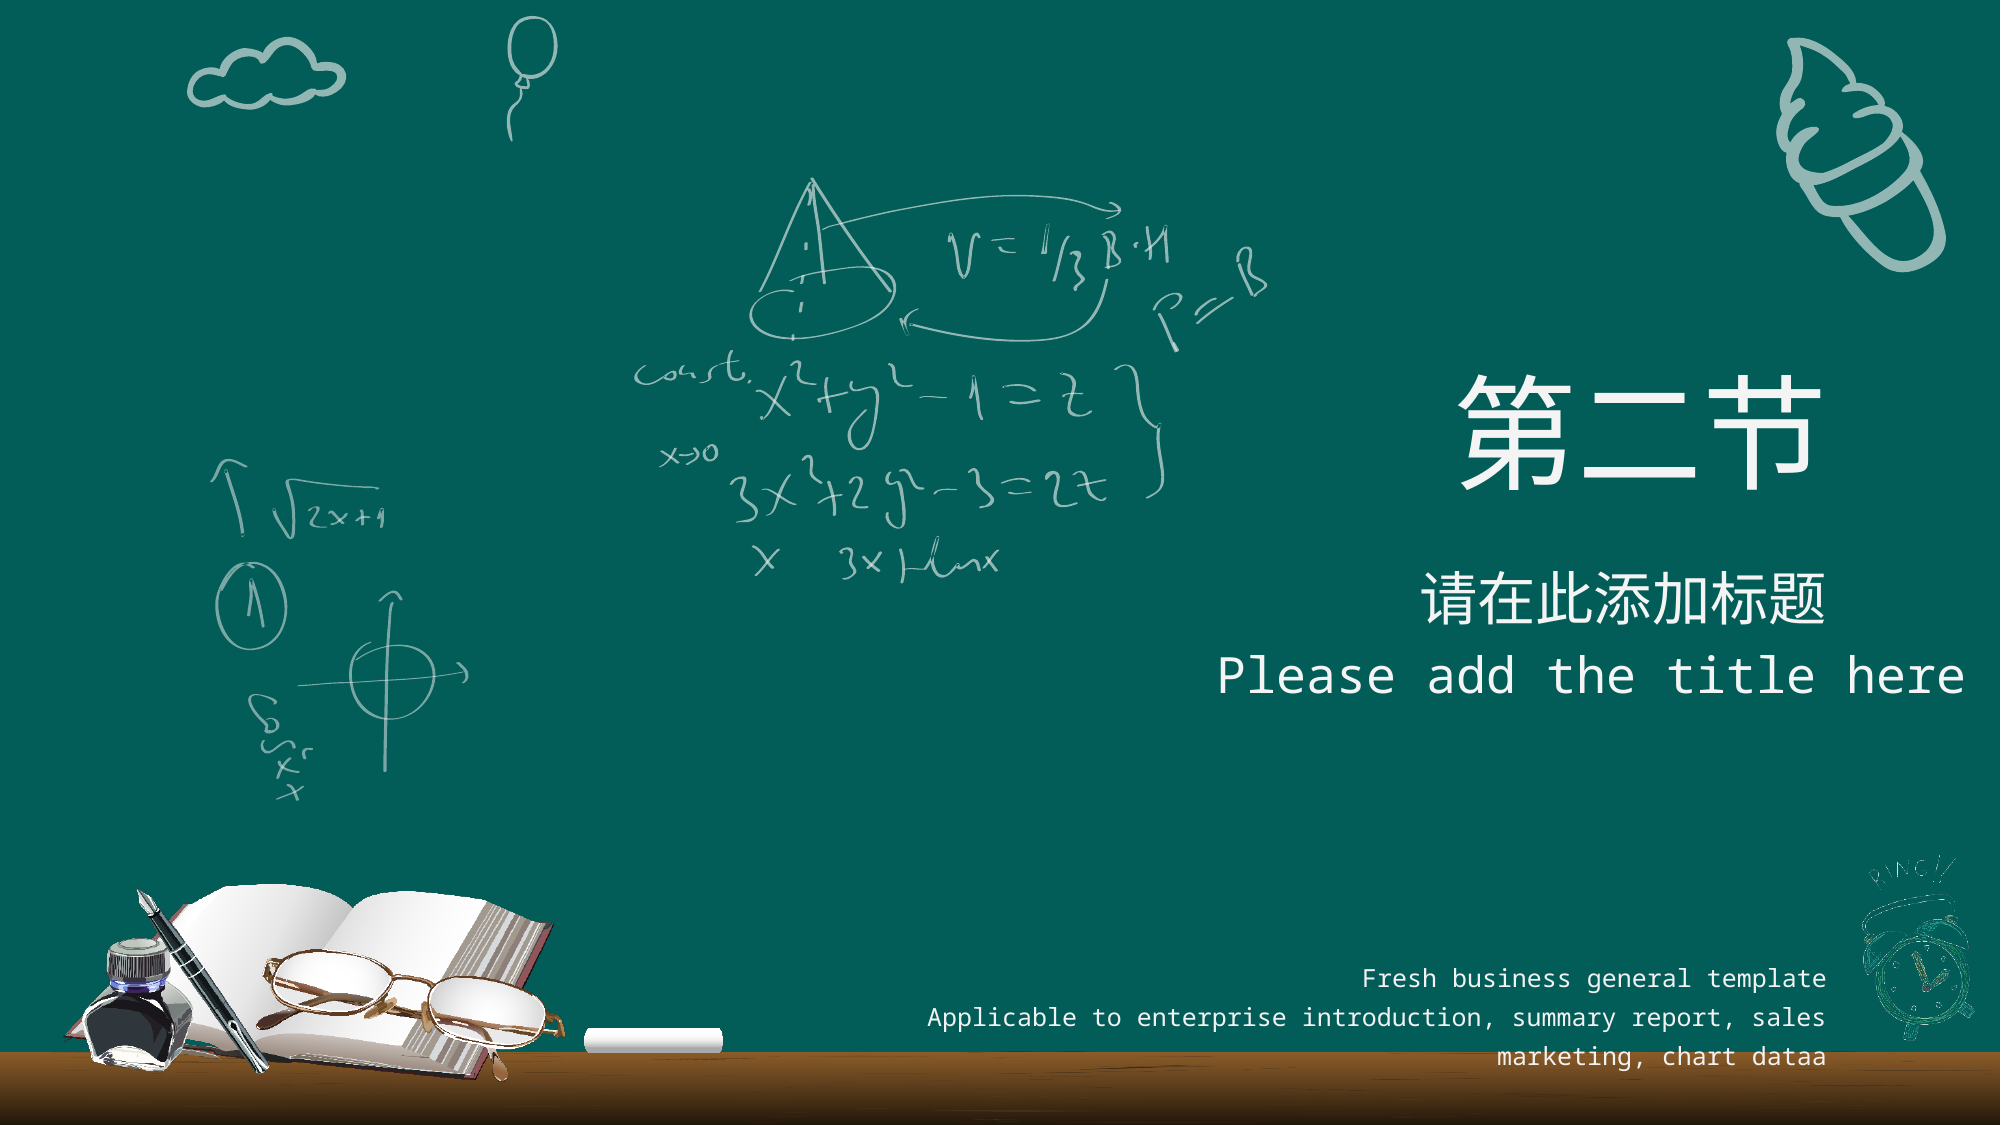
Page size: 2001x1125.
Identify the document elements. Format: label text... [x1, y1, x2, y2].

text_box 第二节 [1275, 347, 1842, 513]
text_box 请在此添加标题 [1186, 554, 1842, 640]
picture [0, 1049, 2000, 1125]
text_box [627, 176, 1275, 584]
text_box [187, 36, 347, 110]
text_box Fresh business general template Applicable to enterprise introduction, summary report, sales marketing, chart dataa [767, 946, 1842, 1049]
text_box [506, 15, 558, 142]
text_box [208, 455, 469, 802]
picture [1862, 855, 1975, 1041]
text_box Please add the title here [1201, 636, 1981, 711]
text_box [63, 884, 723, 1082]
text_box [1776, 37, 1946, 273]
